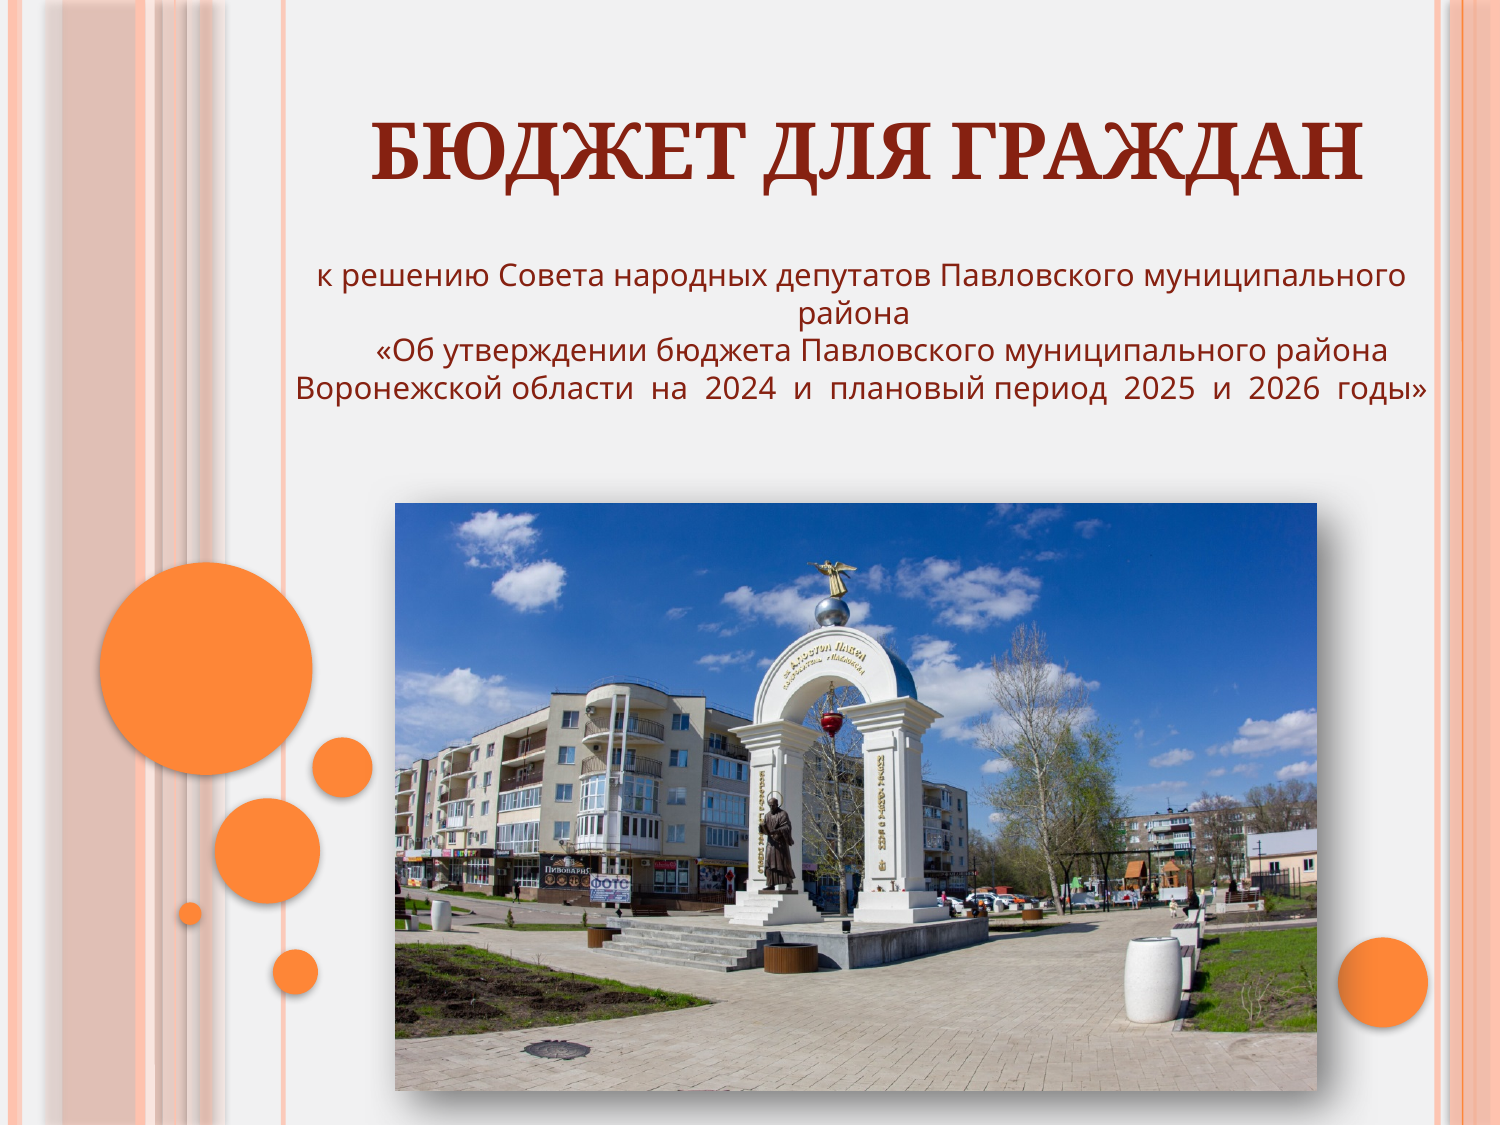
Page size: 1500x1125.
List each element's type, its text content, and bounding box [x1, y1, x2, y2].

picture [395, 502, 1318, 1092]
title Бюджет для граждан [289, 30, 1447, 268]
text_box к решению Совета народных депутатов Павловского муниципального района «Об утверждении бюджета Павловского муниципального района Воронежской области на 2024 и плановый период 2025 и 2026 годы» [289, 219, 1435, 468]
